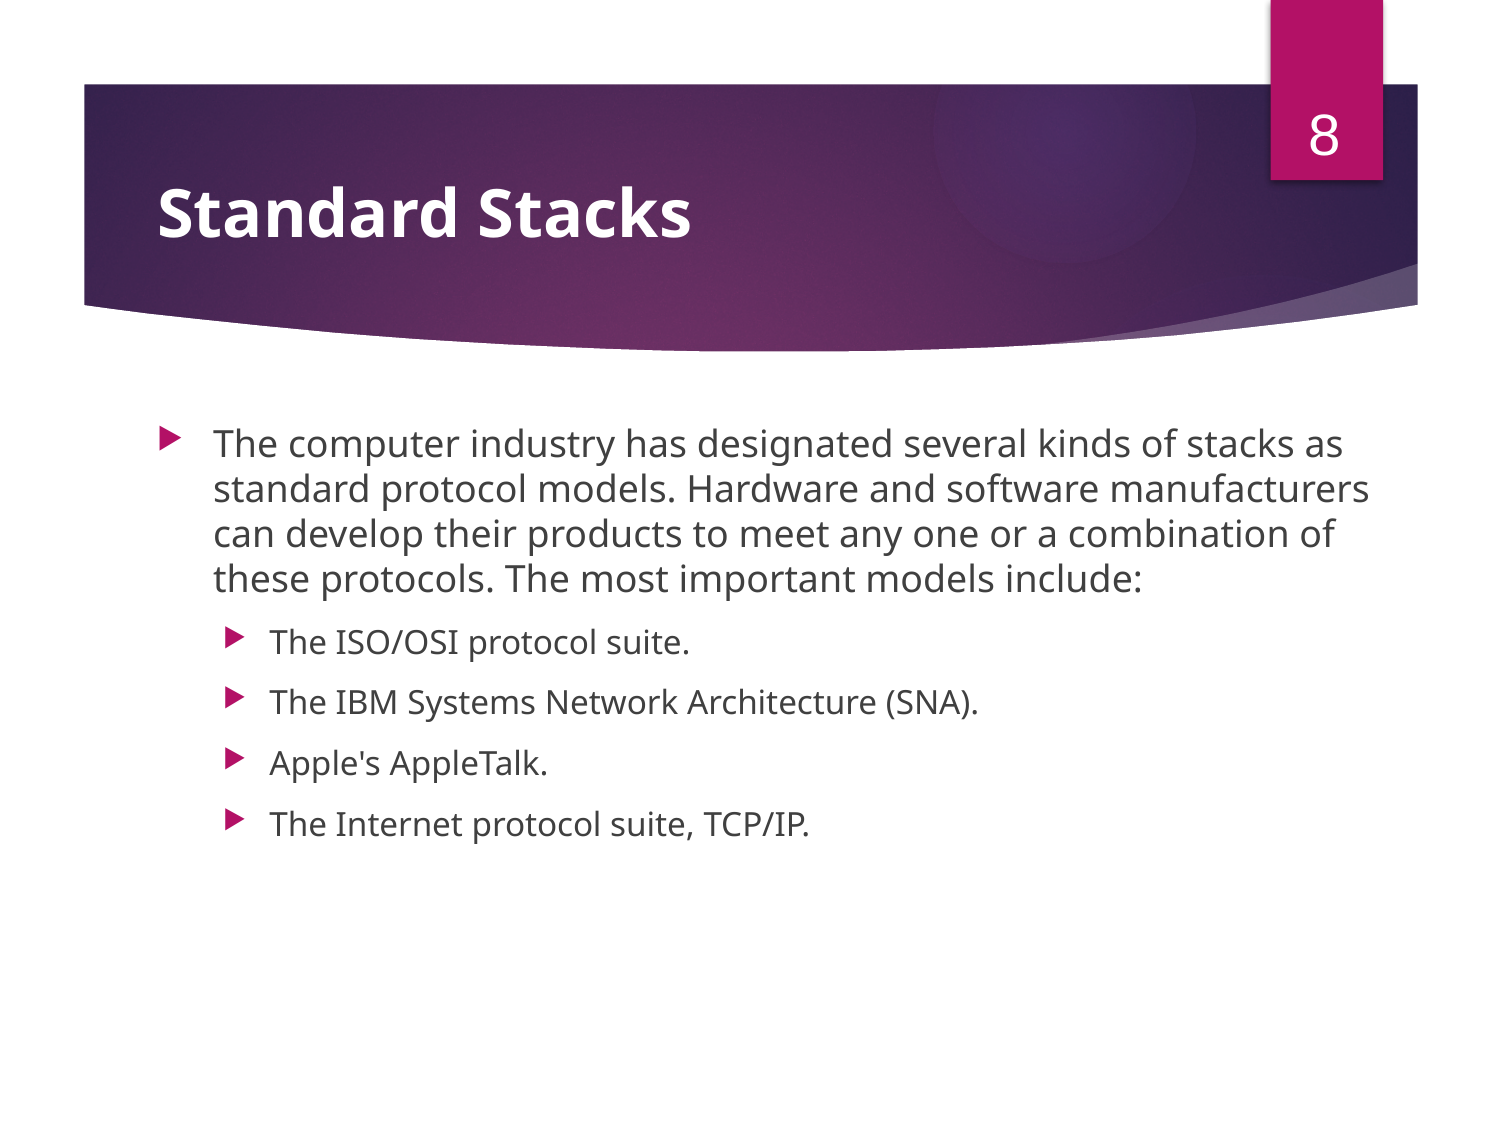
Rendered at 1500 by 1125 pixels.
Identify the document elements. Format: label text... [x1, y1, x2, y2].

title Standard Stacks [142, 152, 1183, 269]
list The computer industry has designated several kinds of stacks as standard protocol models. Hardware and software manufacturers can develop their products to meet any one or a combination of these protocols. The most important models include: The ISO/OSI protocol suite. The IBM Systems Network Architecture (SNA). Apple's AppleTalk. The Internet protocol suite, TCP/IP. [141, 412, 1390, 1075]
slide_number 8 [1259, 48, 1390, 175]
